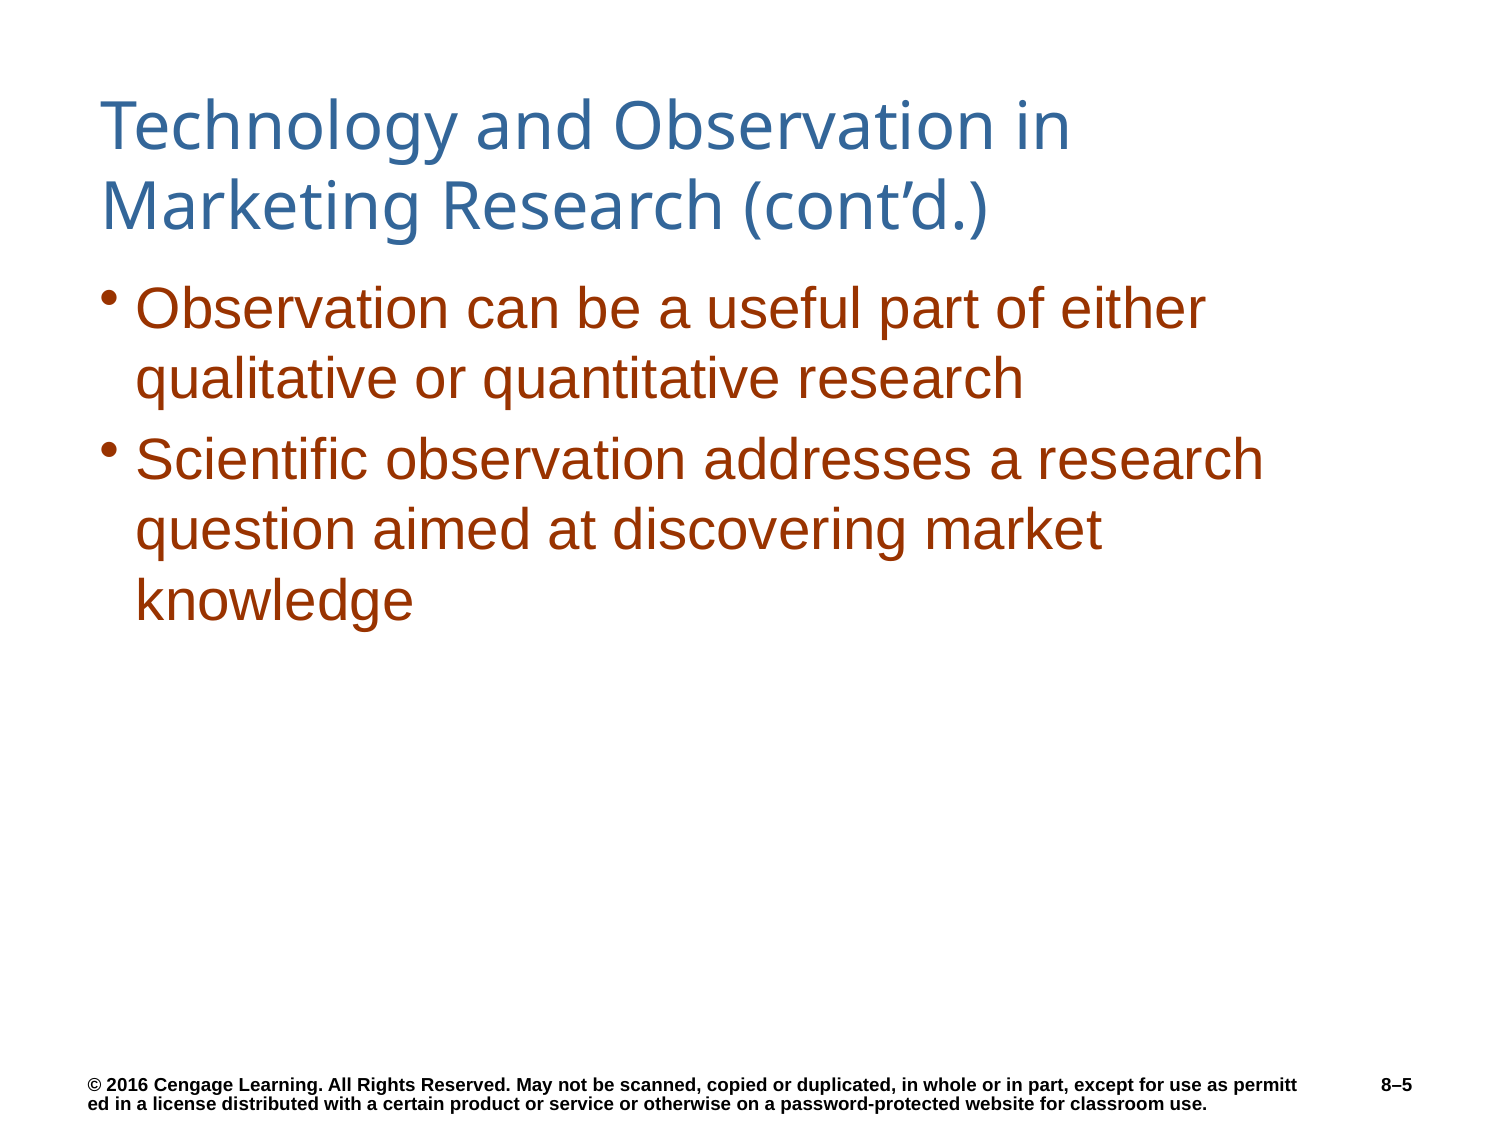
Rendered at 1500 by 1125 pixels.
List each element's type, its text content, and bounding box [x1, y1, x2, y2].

slide_number 8–5 [1050, 1042, 1413, 1103]
title Technology and Observation in Marketing Research (cont’d.) [85, 75, 1411, 171]
list Observation can be a useful part of either qualitative or quantitative research Scientific observation addresses a research question aimed at discovering market knowledge [84, 262, 1414, 1013]
footer © 2016 Cengage Learning. All Rights Reserved. May not be scanned, copied or duplicated, in whole or in part, except for use as permitted in a license distributed with a certain product or service or otherwise on a password-protected website for classroom use. [87, 1057, 1050, 1103]
